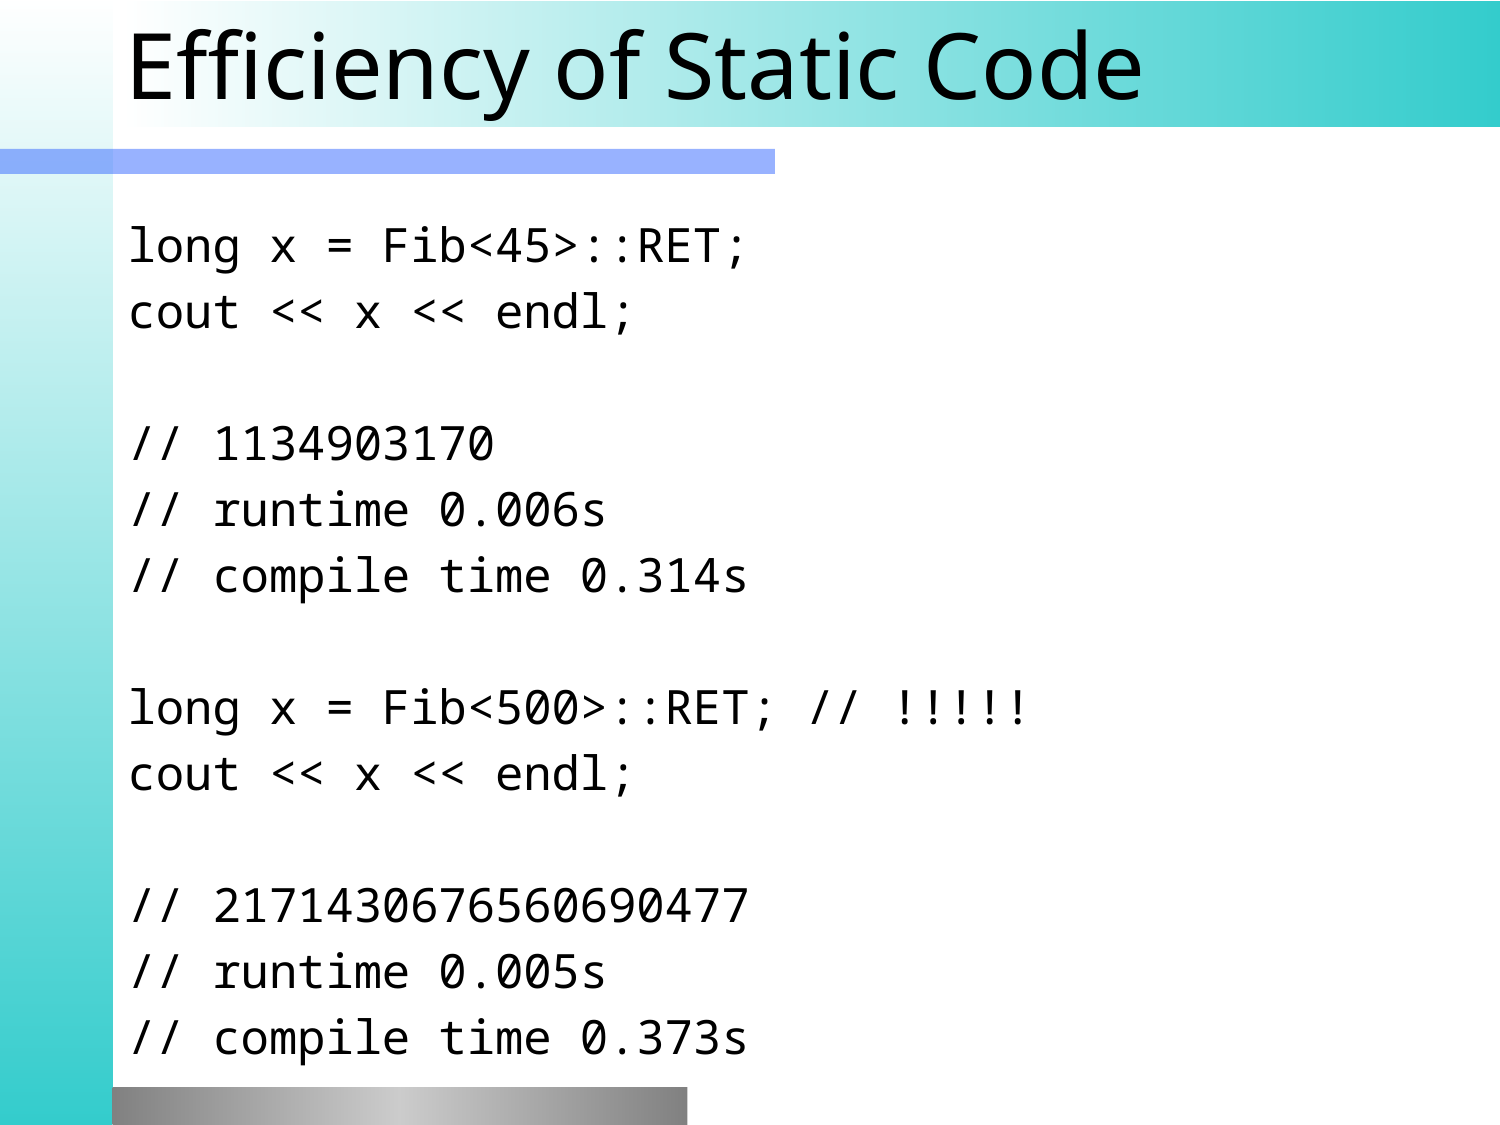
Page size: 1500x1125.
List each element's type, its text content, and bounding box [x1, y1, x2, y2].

title Efficiency of Static Code [110, 0, 1500, 126]
list long x = Fib<45>::RET; cout << x << endl; // 1134903170 // runtime 0.006s // compile time 0.314s long x = Fib<500>::RET; // !!!!! cout << x << endl; // 2171430676560690477 // runtime 0.005s // compile time 0.373s [112, 207, 1388, 1073]
